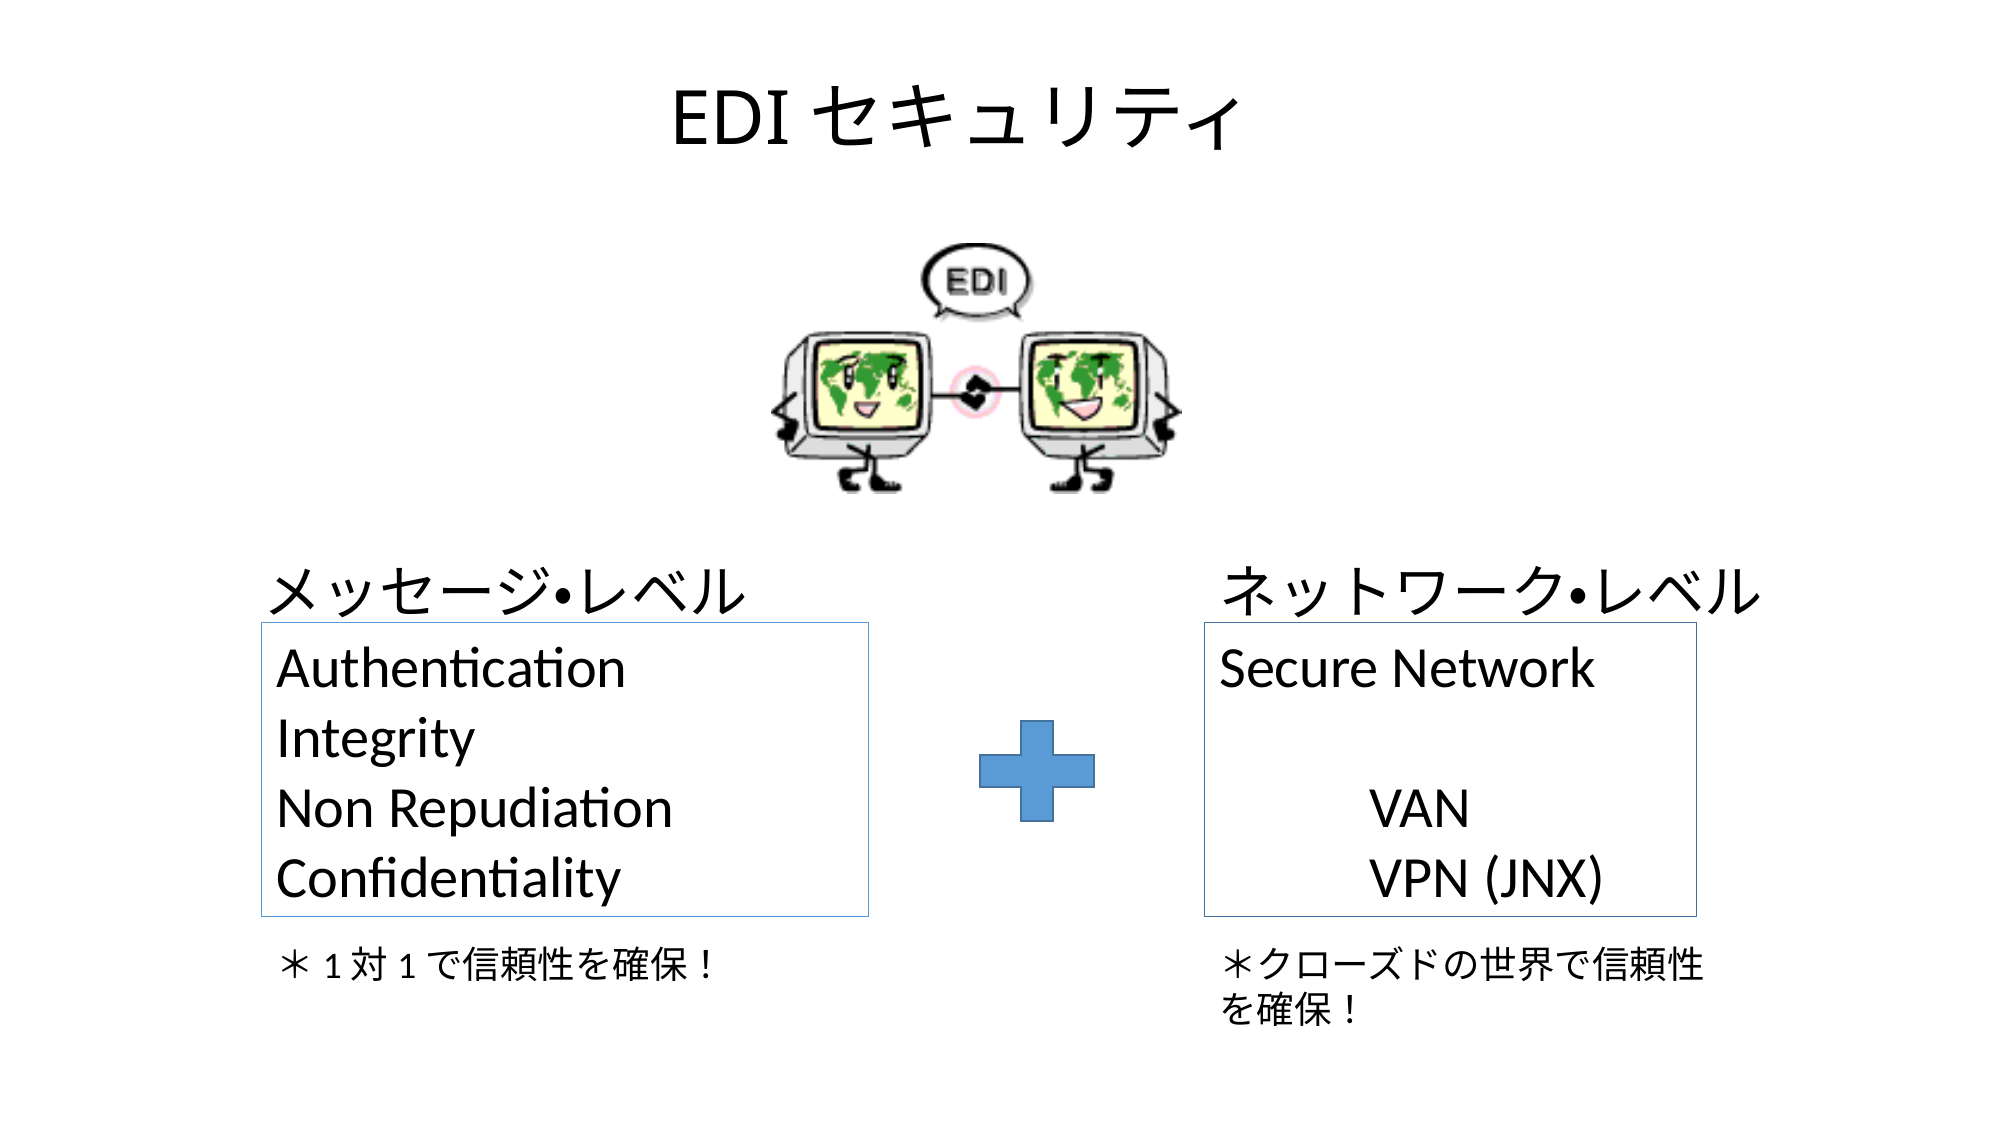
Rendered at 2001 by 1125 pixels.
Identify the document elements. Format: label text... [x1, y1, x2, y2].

text_box メッセージ・レベル [248, 548, 869, 634]
picture [771, 243, 1182, 494]
text_box EDIセキュリティ [302, 62, 1622, 167]
text_box [979, 720, 1095, 822]
text_box ネットワーク・レベル [1204, 548, 1826, 634]
text_box Secure Network VAN VPN (JNX) [1204, 634, 1697, 917]
text_box ＊1対1で信頼性を確保！ [261, 933, 869, 993]
text_box ＊クローズドの世界で信頼性 を確保！ [1204, 933, 1812, 1038]
text_box Authentication Integrity Non Repudiation Confidentiality [261, 634, 869, 917]
